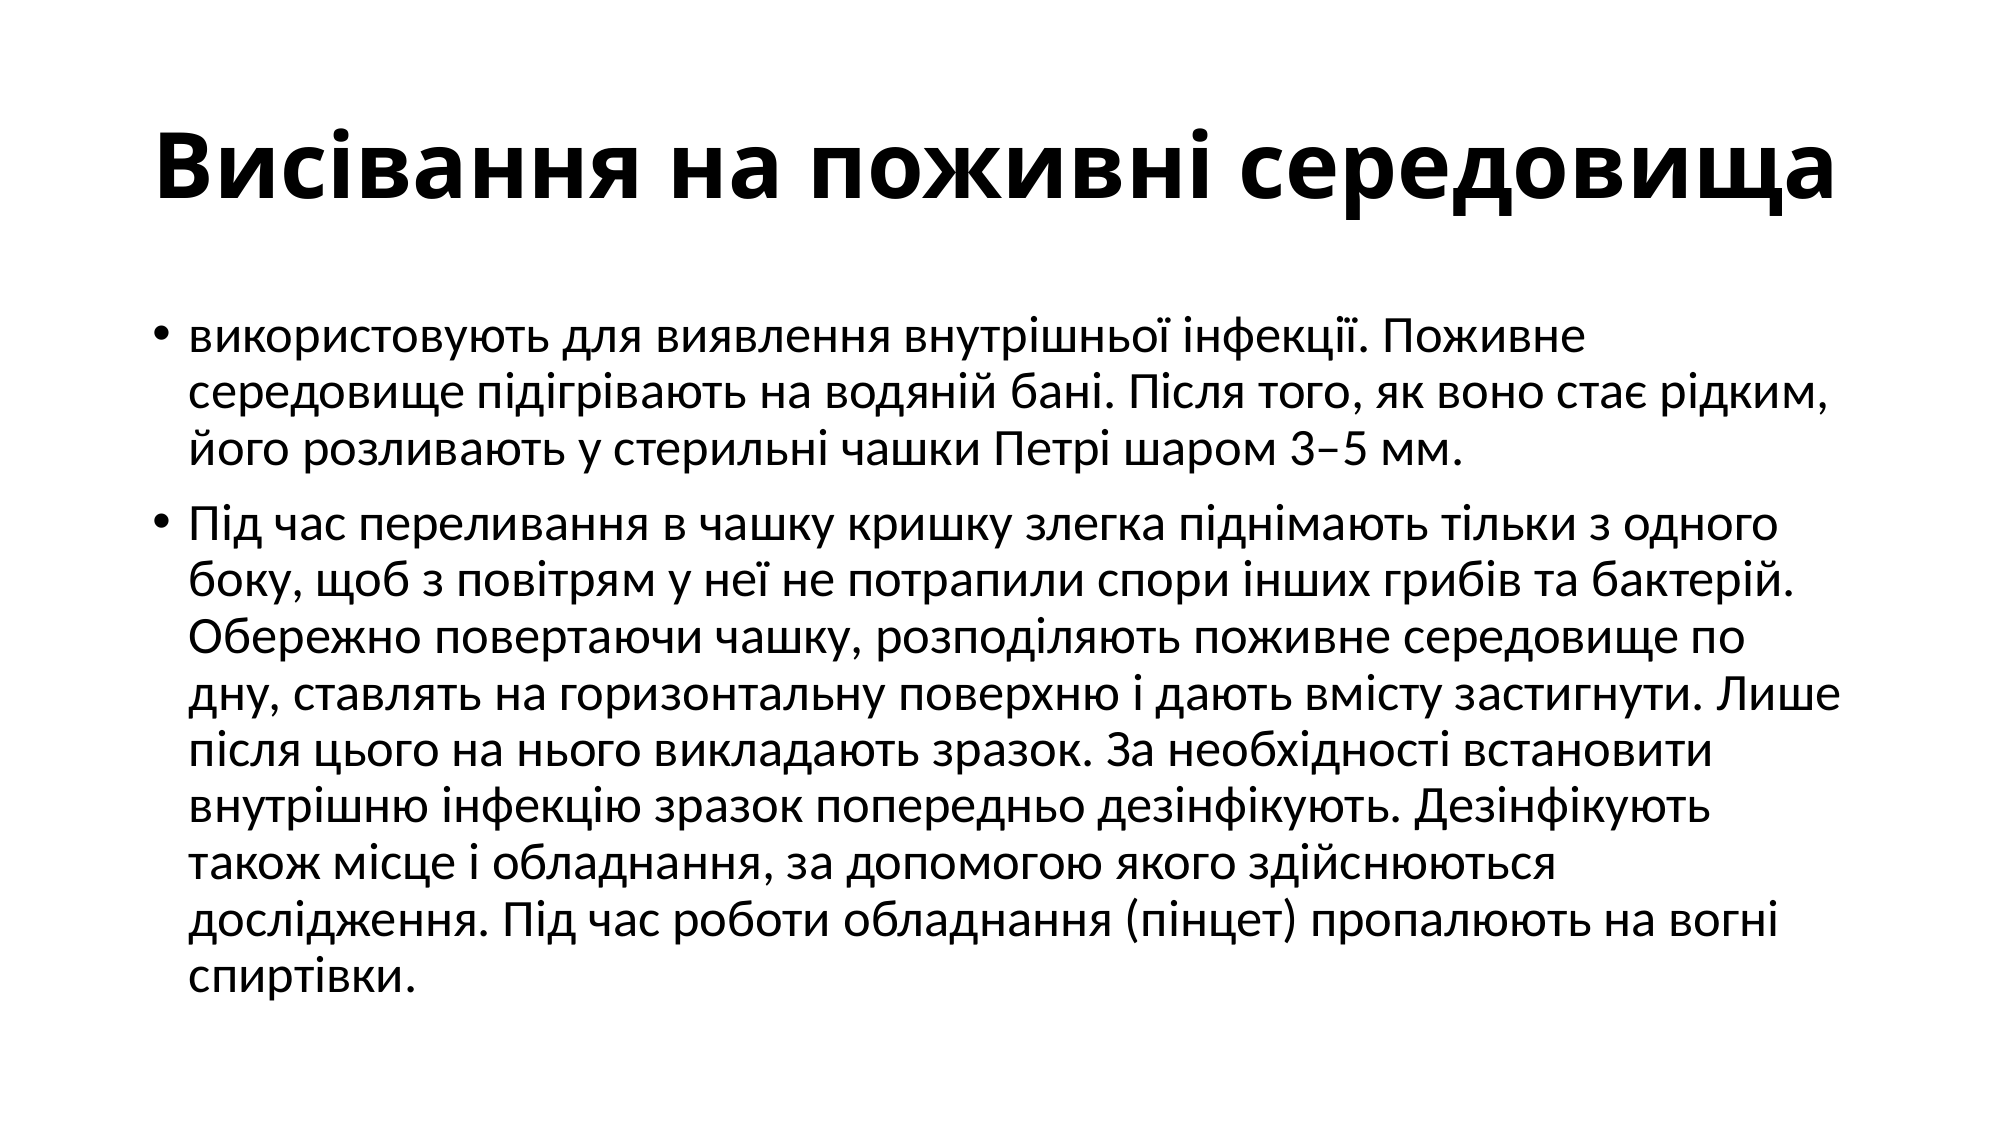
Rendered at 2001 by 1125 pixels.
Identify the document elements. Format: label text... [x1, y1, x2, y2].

list використовують для виявлення внутрішньої інфекції. Поживне середовище підігрівають на водяній бані. Після того, як воно стає рідким, його розливають у стерильні чашки Петрі шаром 3–5 мм. Під час переливання в чашку кришку злегка піднімають тільки з одного боку, щоб з повітрям у неї не потрапили спори інших грибів та бактерій. Обережно повертаючи чашку, розподіляють поживне середовище по дну, ставлять на горизонтальну поверхню і дають вмісту застигнути. Лише після цього на нього викладають зразок. За необхідності встановити внутрішню інфекцію зразок попередньо дезінфікують. Дезінфікують також місце і обладнання, за допомогою якого здійснюються дослідження. Під час роботи обладнання (пінцет) пропалюють на вогні спиртівки. [137, 299, 1863, 1014]
title Висівання на поживні середовища [137, 59, 1863, 278]
